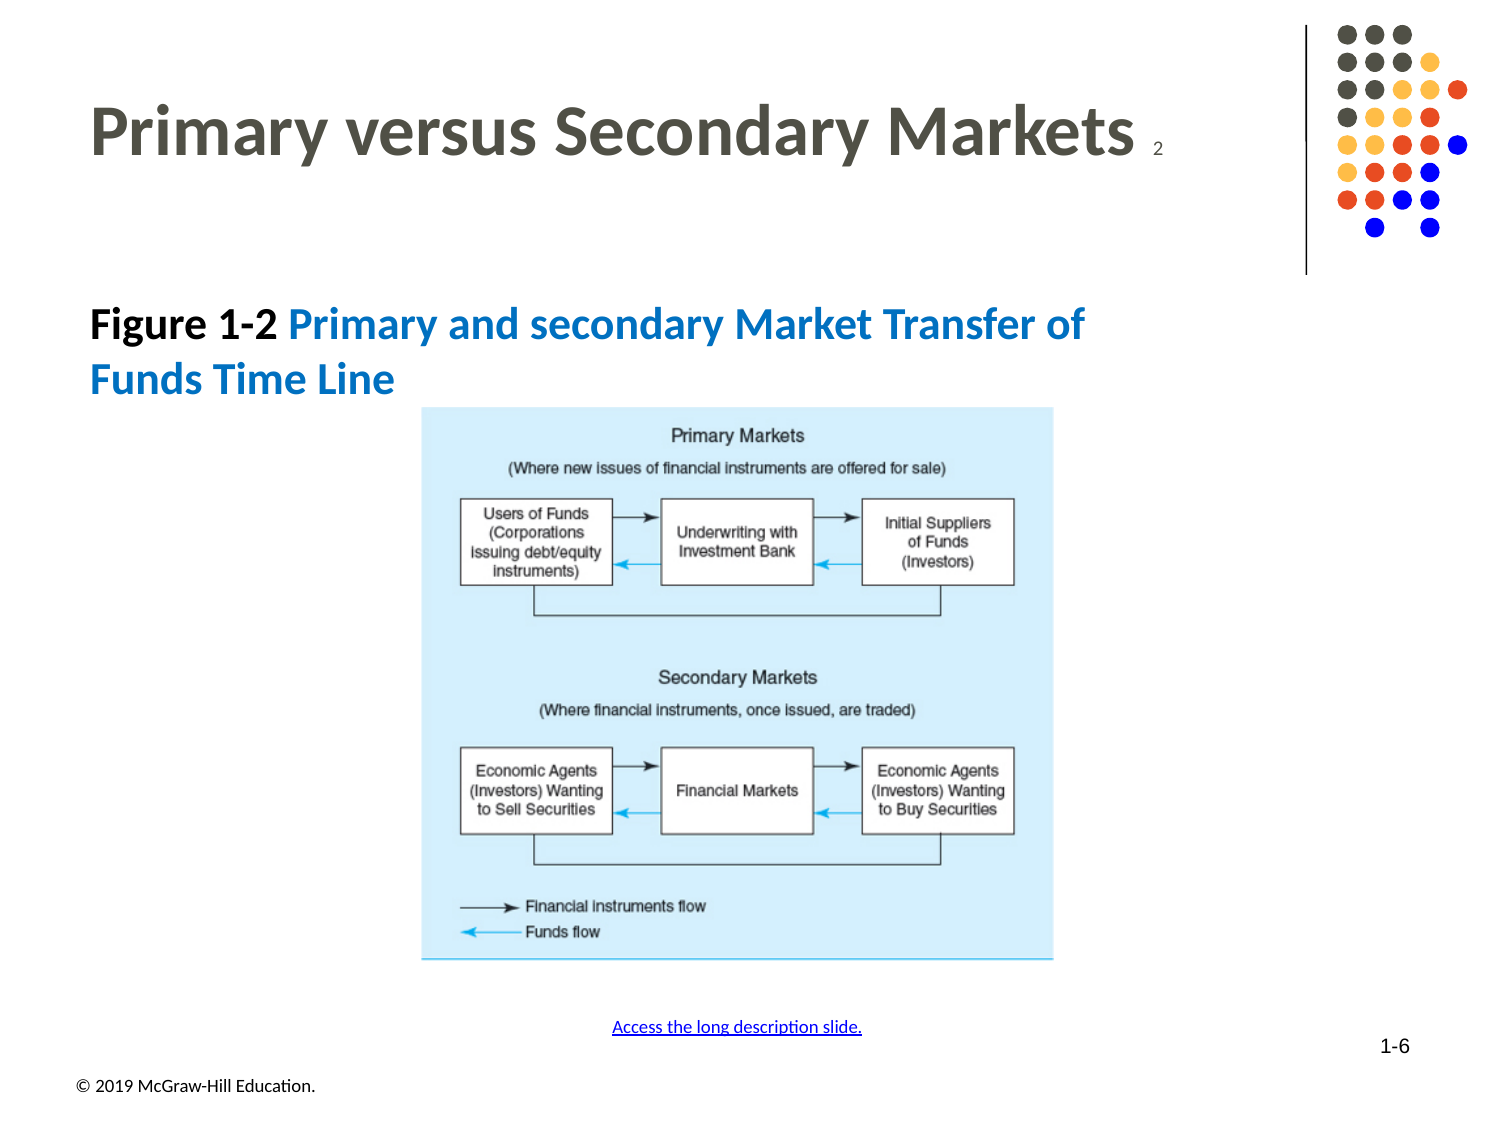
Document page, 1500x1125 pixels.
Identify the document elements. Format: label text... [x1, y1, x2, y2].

list Access the long description slide. [567, 1006, 907, 1055]
list Figure 1-2 Primary and secondary Market Transfer of Funds Time Line [75, 285, 1215, 402]
picture [421, 407, 1054, 961]
title Primary versus Secondary Markets 2 [75, 71, 1288, 181]
slide_number 1-6 [1074, 1025, 1425, 1100]
